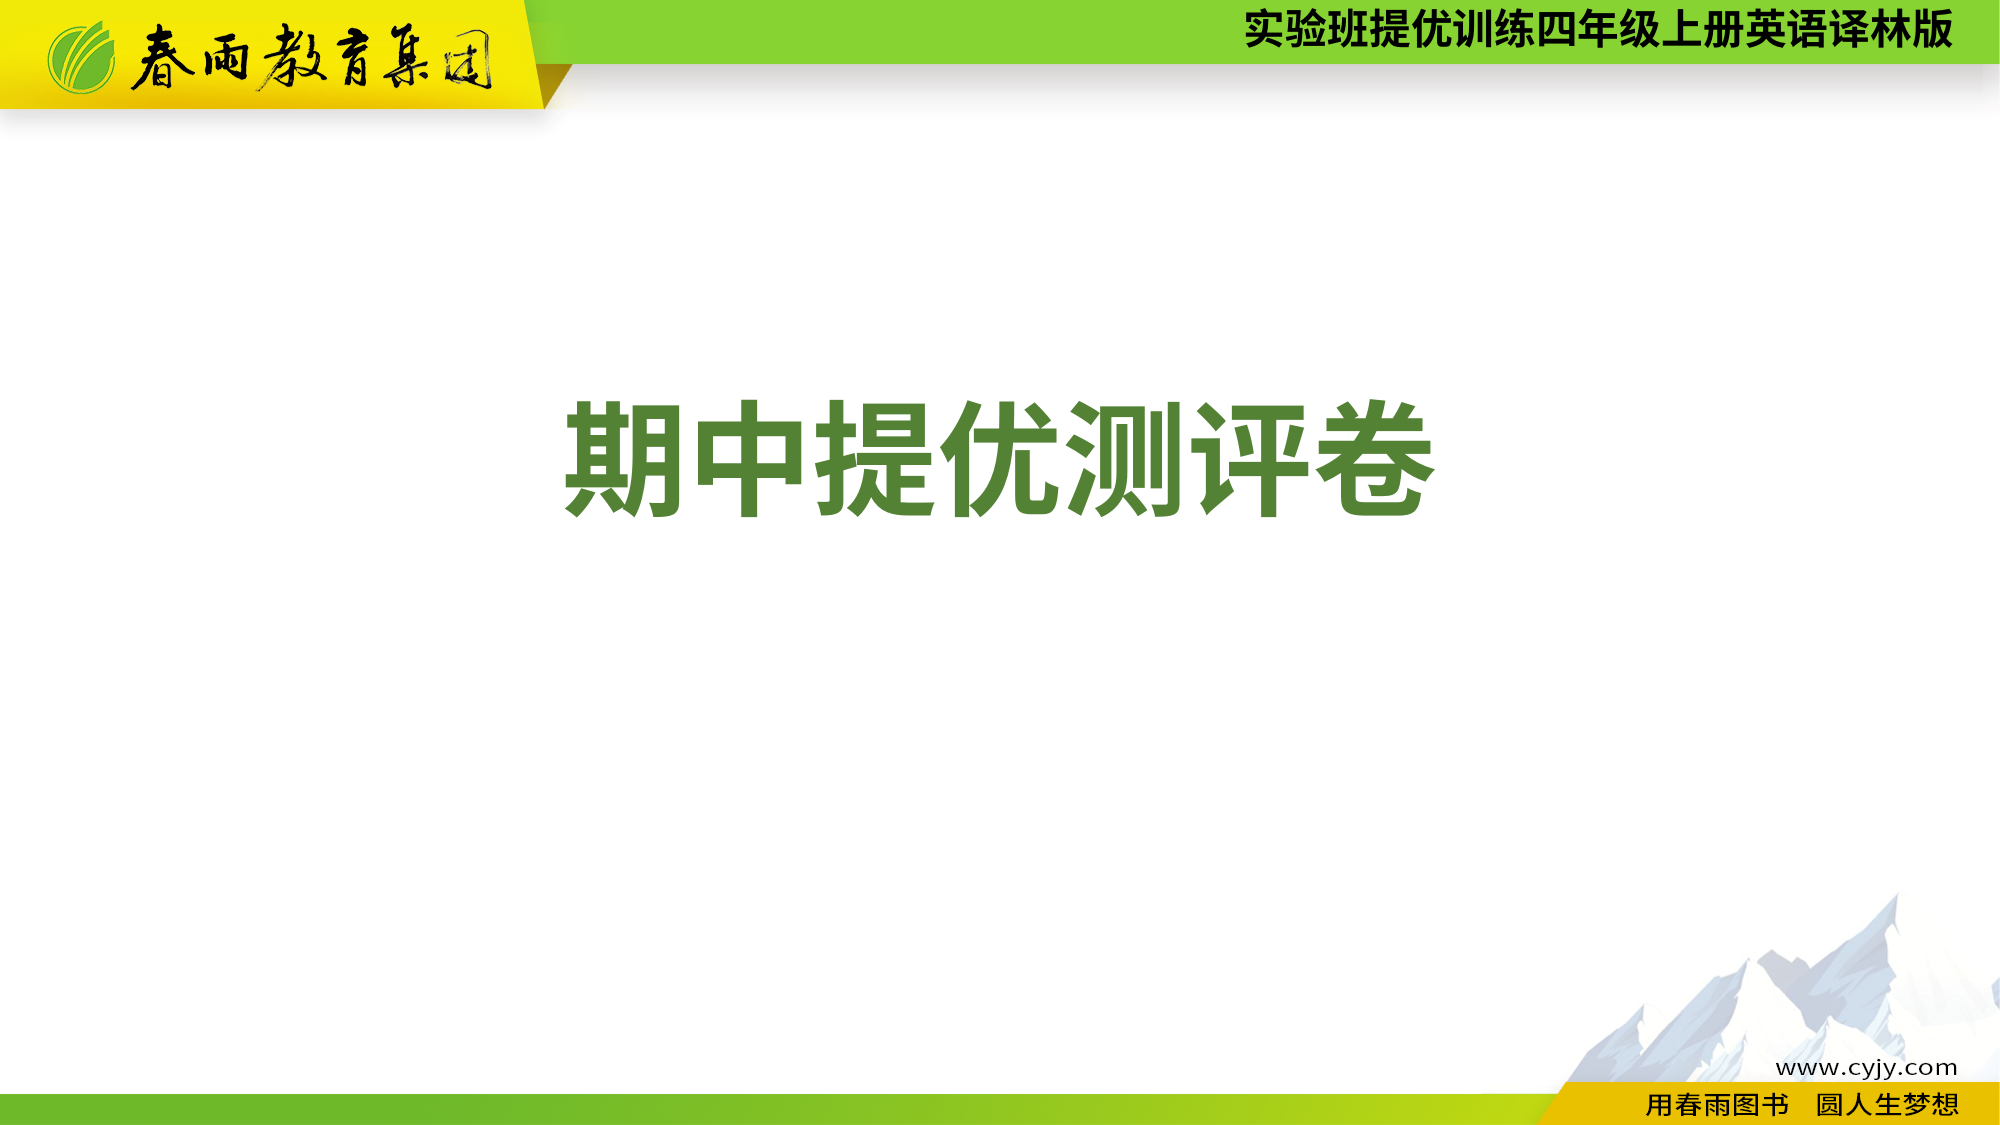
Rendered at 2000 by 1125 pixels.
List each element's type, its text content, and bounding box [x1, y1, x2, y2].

text_box 期中提优测评卷 [0, 298, 2000, 539]
picture [0, 0, 2000, 298]
picture [0, 539, 2000, 1125]
